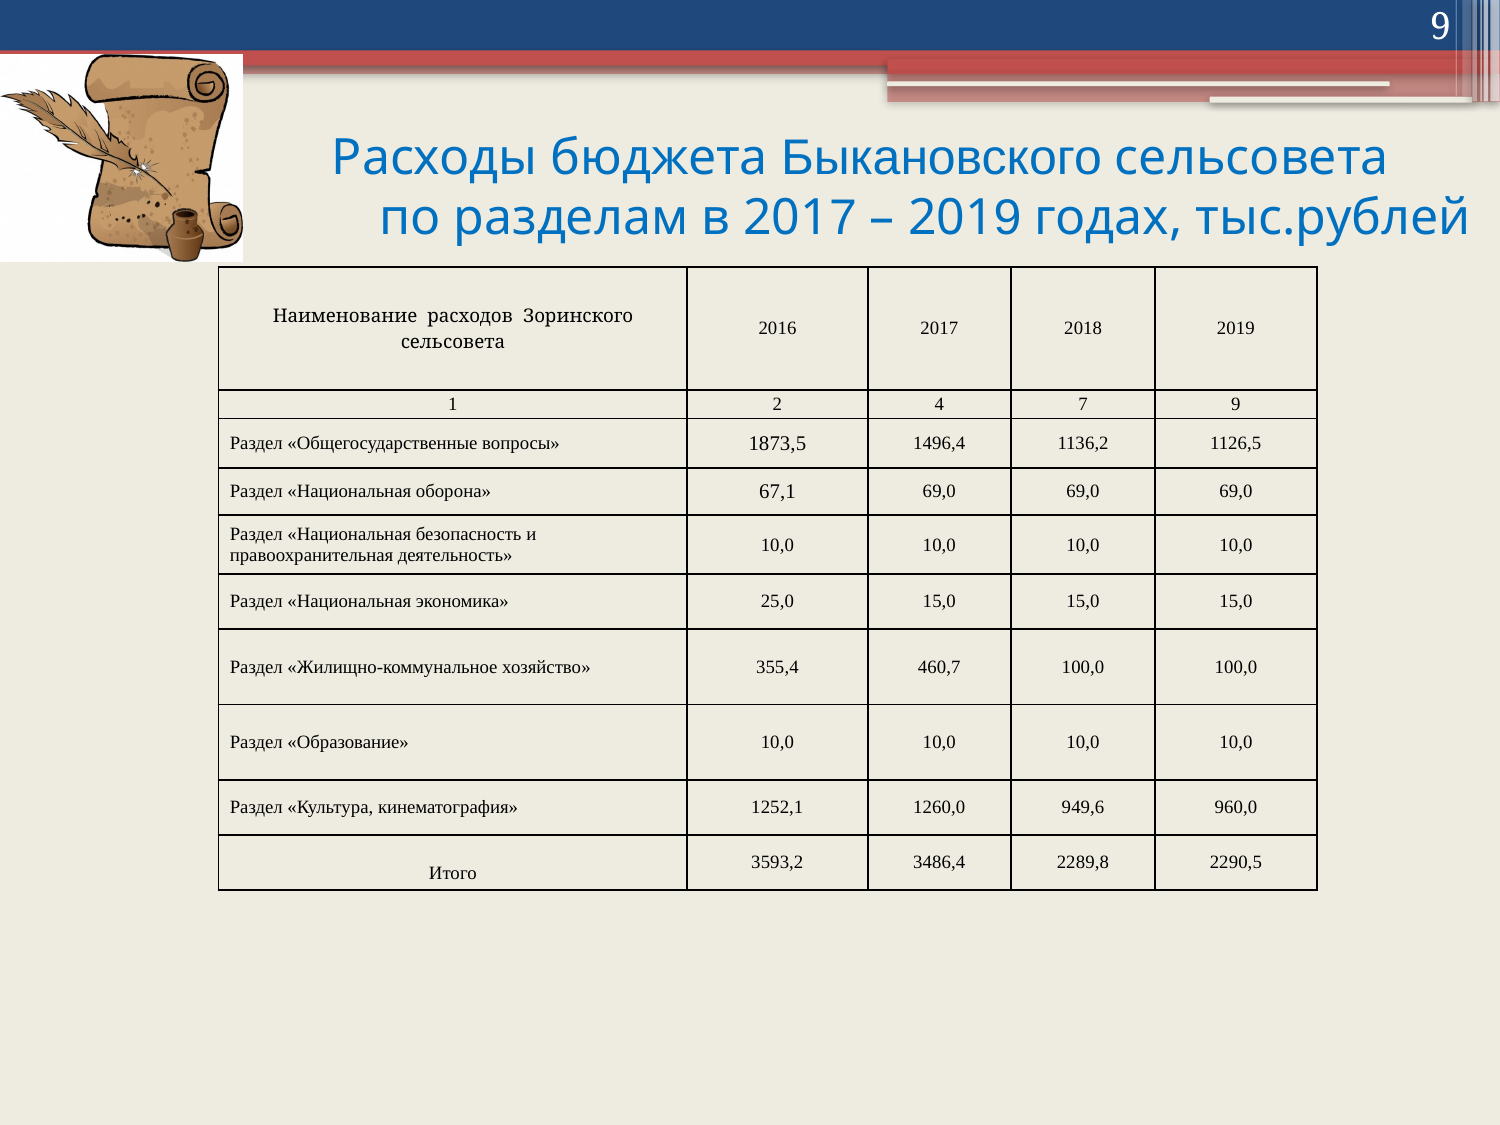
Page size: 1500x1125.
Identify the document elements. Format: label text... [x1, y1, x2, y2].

table_cell 100,0 [1012, 630, 1154, 704]
title Расходы бюджета Быкановского сельсовета по разделам в 2017 – 2019 годах, тыс.рублей [248, 125, 1500, 244]
table_cell 15,0 [1012, 575, 1154, 628]
table_cell Раздел «Образование» [219, 705, 686, 779]
table_cell 15,0 [1156, 575, 1316, 628]
table_cell 100,0 [1156, 630, 1316, 704]
table_cell 10,0 [1012, 705, 1154, 779]
table_cell 3486,4 [869, 836, 1010, 889]
table_cell 10,0 [688, 516, 867, 573]
picture [0, 54, 243, 263]
table_cell 1126,5 [1156, 419, 1316, 467]
table_cell 69,0 [1012, 469, 1154, 514]
table_cell 1260,0 [869, 781, 1010, 834]
table_cell 9 [1156, 391, 1316, 418]
table_cell 10,0 [869, 705, 1010, 779]
table_cell 69,0 [1156, 469, 1316, 514]
table_cell Раздел «Жилищно-коммунальное хозяйство» [219, 630, 686, 704]
table_cell 10,0 [688, 705, 867, 779]
table_cell 7 [1012, 391, 1154, 418]
table_cell 4 [869, 391, 1010, 418]
table_cell Раздел «Общегосударственные вопросы» [219, 419, 686, 467]
table_cell 2 [688, 391, 867, 418]
table_cell 1496,4 [869, 419, 1010, 467]
table_cell 10,0 [1012, 516, 1154, 573]
table_cell 2290,5 [1156, 836, 1316, 889]
table_header 2018 [1012, 268, 1154, 389]
slide_number 9 [1340, 0, 1466, 61]
table_cell 1252,1 [688, 781, 867, 834]
table_header 2017 [869, 268, 1010, 389]
table_cell Раздел «Национальная экономика» [219, 575, 686, 628]
table_cell 355,4 [688, 630, 867, 704]
table_cell Раздел «Национальная безопасность и правоохранительная деятельность» [219, 516, 686, 573]
table_header 2016 [688, 268, 867, 389]
table_cell 949,6 [1012, 781, 1154, 834]
table_cell Раздел «Культура, кинематография» [219, 781, 686, 834]
table_cell 25,0 [688, 575, 867, 628]
table_cell Раздел «Национальная оборона» [219, 469, 686, 514]
table_cell 460,7 [869, 630, 1010, 704]
table_cell 69,0 [869, 469, 1010, 514]
table_cell 960,0 [1156, 781, 1316, 834]
table_cell 1136,2 [1012, 419, 1154, 467]
table_cell 1 [219, 391, 686, 418]
table_cell 10,0 [869, 516, 1010, 573]
table_cell Итого [219, 836, 686, 889]
table_cell 10,0 [1156, 516, 1316, 573]
table_cell 1873,5 [688, 419, 867, 467]
table_cell 10,0 [1156, 705, 1316, 779]
table_cell 15,0 [869, 575, 1010, 628]
table_header Наименование расходов Зоринского сельсовета [219, 268, 686, 389]
table_header 2019 [1156, 268, 1316, 389]
table_cell 67,1 [688, 469, 867, 514]
table_cell 2289,8 [1012, 836, 1154, 889]
table_cell 3593,2 [688, 836, 867, 889]
